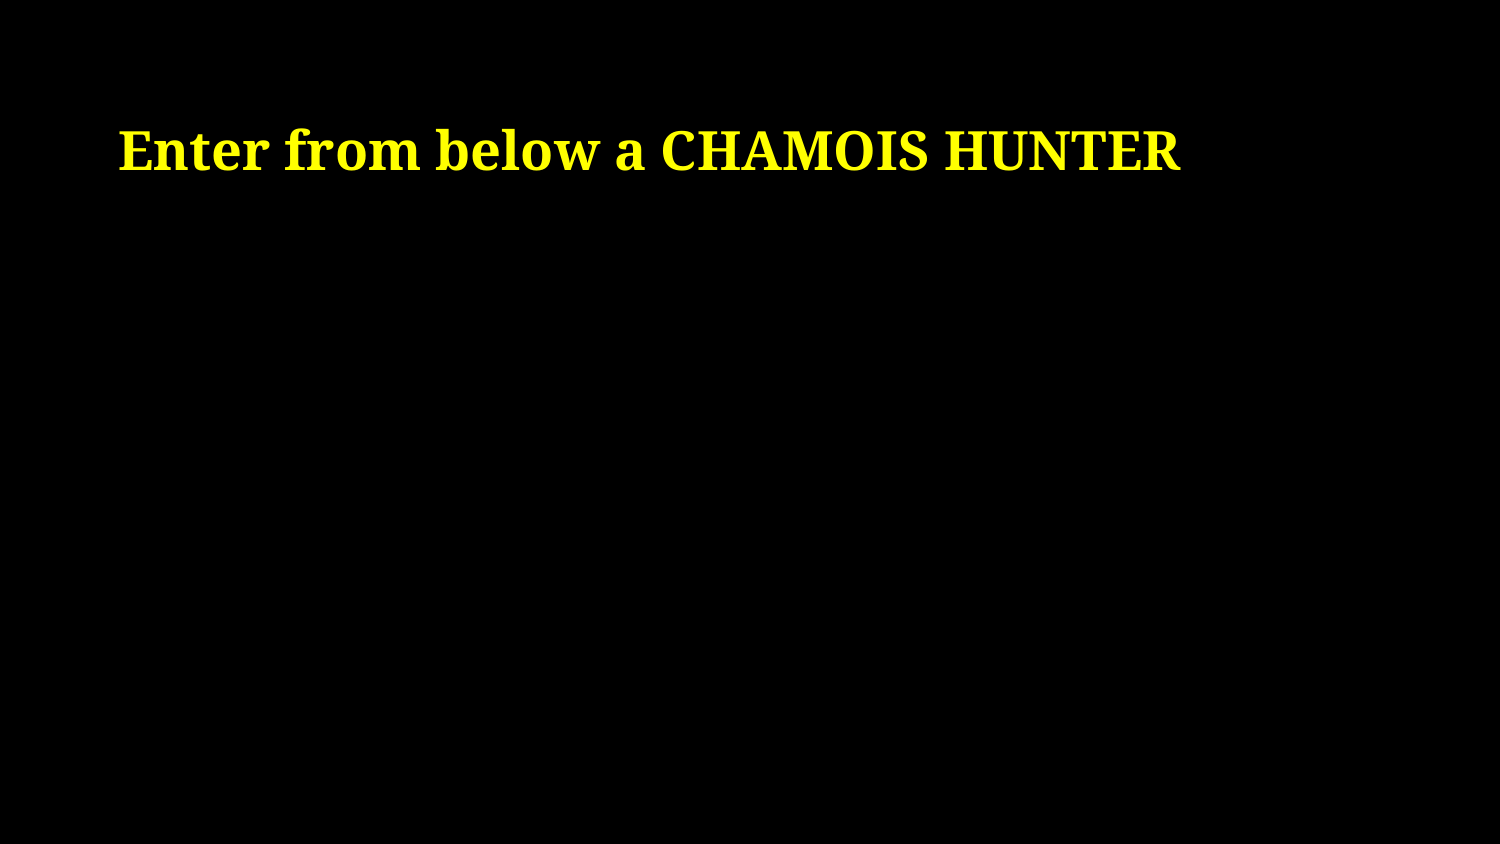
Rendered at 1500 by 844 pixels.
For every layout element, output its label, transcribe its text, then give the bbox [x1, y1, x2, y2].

title Enter from below a CHAMOIS HUNTER [103, 17, 1397, 299]
